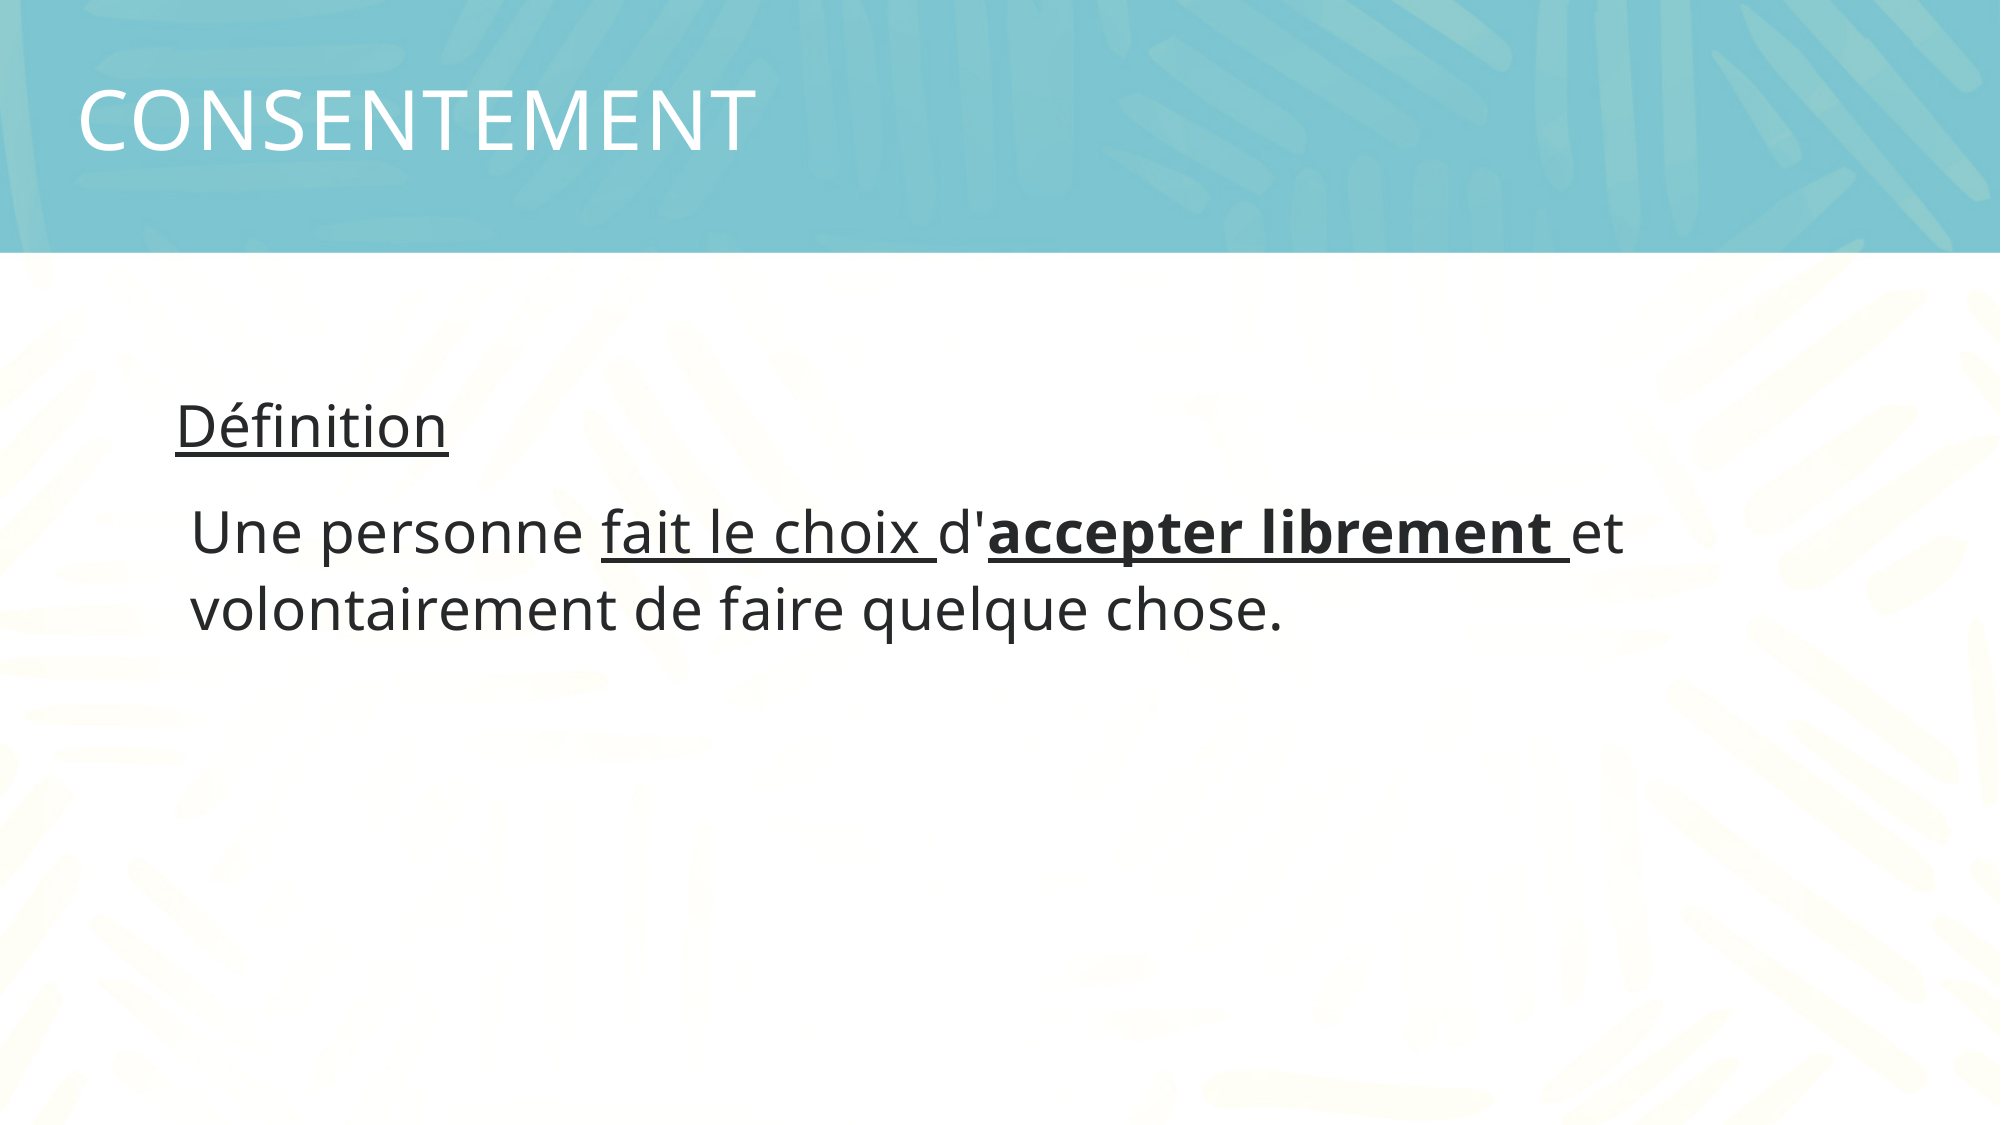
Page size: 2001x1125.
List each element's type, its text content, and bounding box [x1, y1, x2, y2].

picture [0, 0, 2000, 1125]
title Consentement [61, 33, 1938, 220]
list Définition Une personne fait le choix d'accepter librement et volontairement de faire quelque chose. [167, 374, 1763, 1036]
